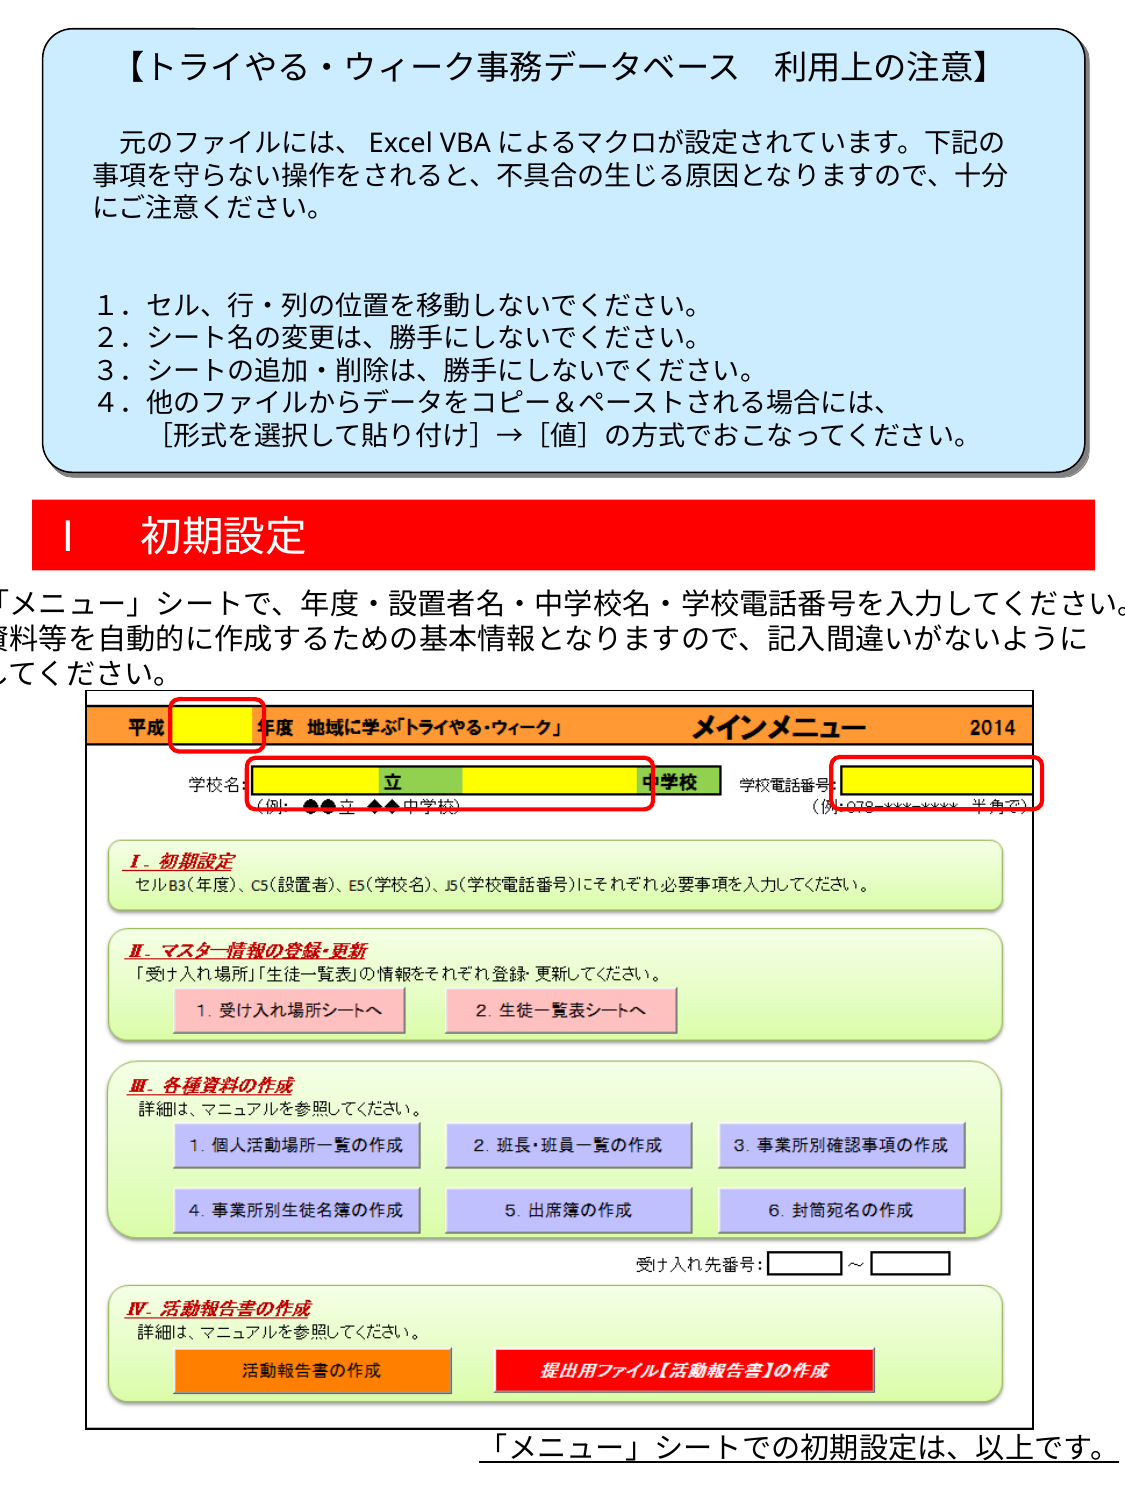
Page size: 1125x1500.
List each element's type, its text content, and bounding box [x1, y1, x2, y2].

picture [86, 691, 1033, 1429]
text_box Ⅰ 初期設定 [32, 499, 1096, 571]
text_box 「メニュー」シートで、年度・設置者名・中学校名・学校電話番号を入力してください。 資料等を自動的に作成するための基本情報となりますので、記入間違いがないように してください。 [0, 578, 1125, 698]
text_box 「メニュー」シートでの初期設定は、以上です。 [464, 1421, 1125, 1472]
text_box 【トライやる・ウィーク事務データベース 利用上の注意】 元のファイルには、Excel VBAによるマクロが設定されています。下記の事項を守らない操作をされると、不具合の生じる原因となりますので、十分にご注意ください。 １．セル、行・列の位置を移動しないでください。 ２．シート名の変更は、勝手にしないでください。 ３．シートの追加・削除は、勝手にしないでください。 ４．他のファイルからデータをコピー＆ペーストされる場合には、 ［形式を選択して貼り付け］→［値］の方式でおこなってください。 [77, 38, 1042, 458]
text_box [42, 28, 1085, 473]
text_box [1037, 755, 1045, 811]
